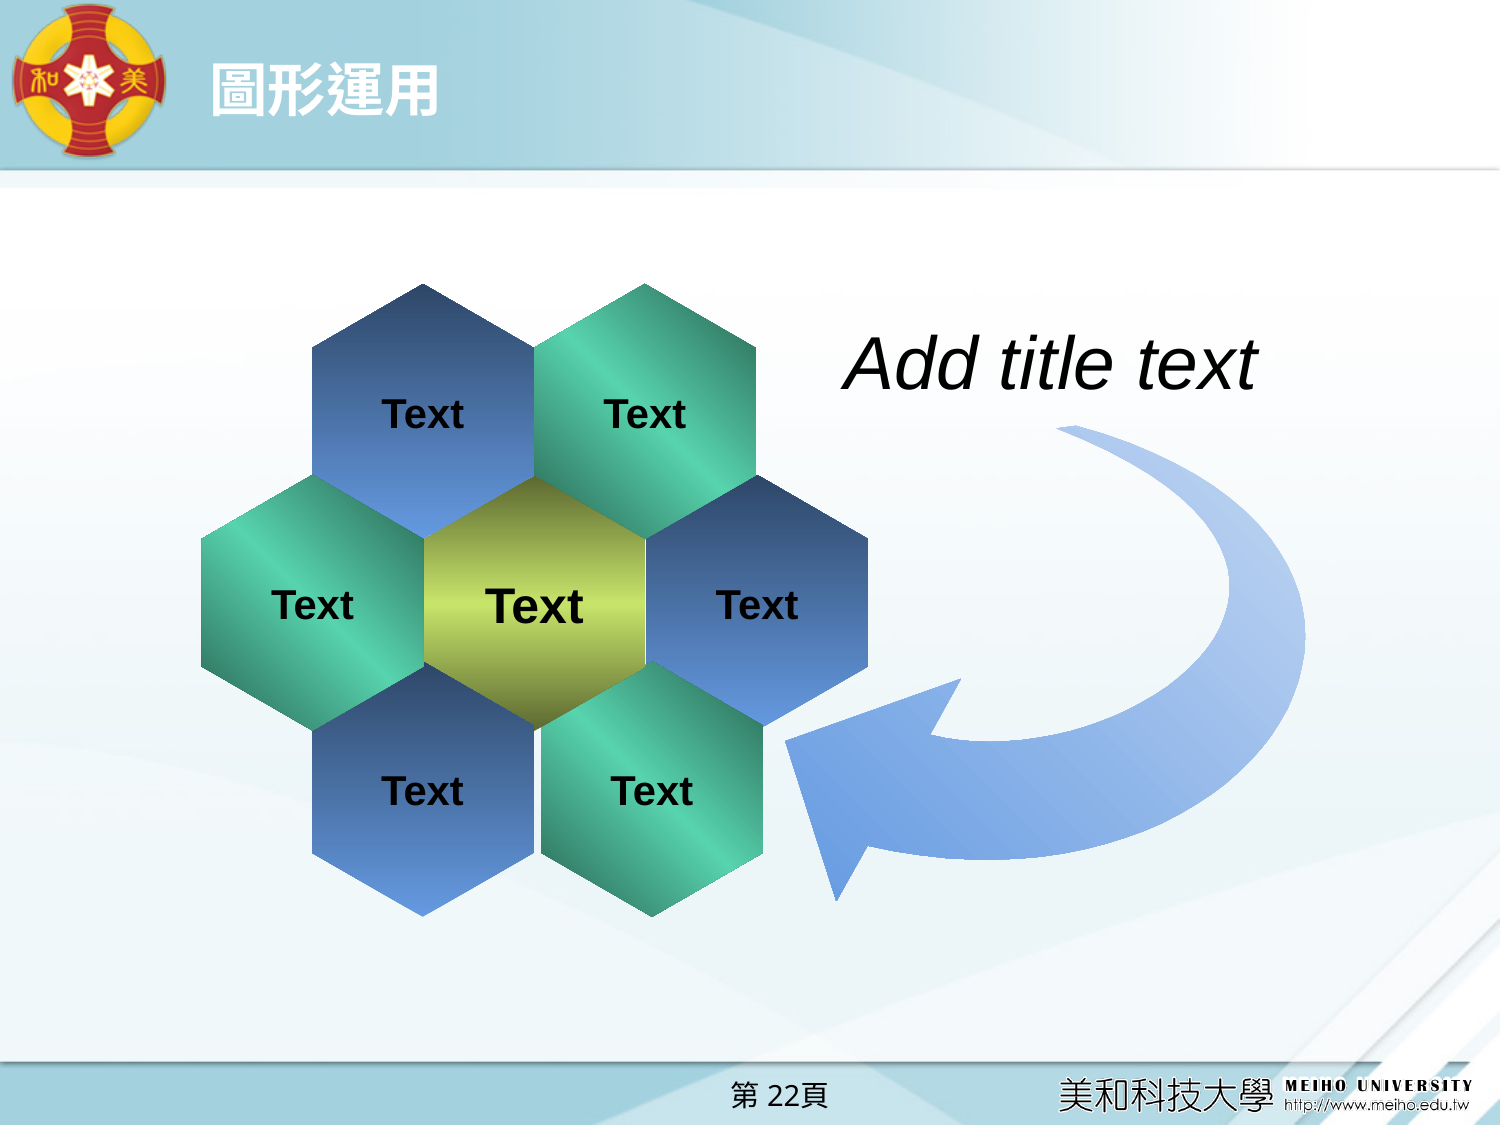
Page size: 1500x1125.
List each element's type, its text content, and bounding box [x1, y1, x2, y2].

text_box [873, 428, 1306, 860]
title 圖形運用 [194, 18, 1235, 157]
picture [0, 0, 1500, 1125]
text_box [201, 283, 869, 918]
text_box Add title text [873, 307, 1293, 428]
